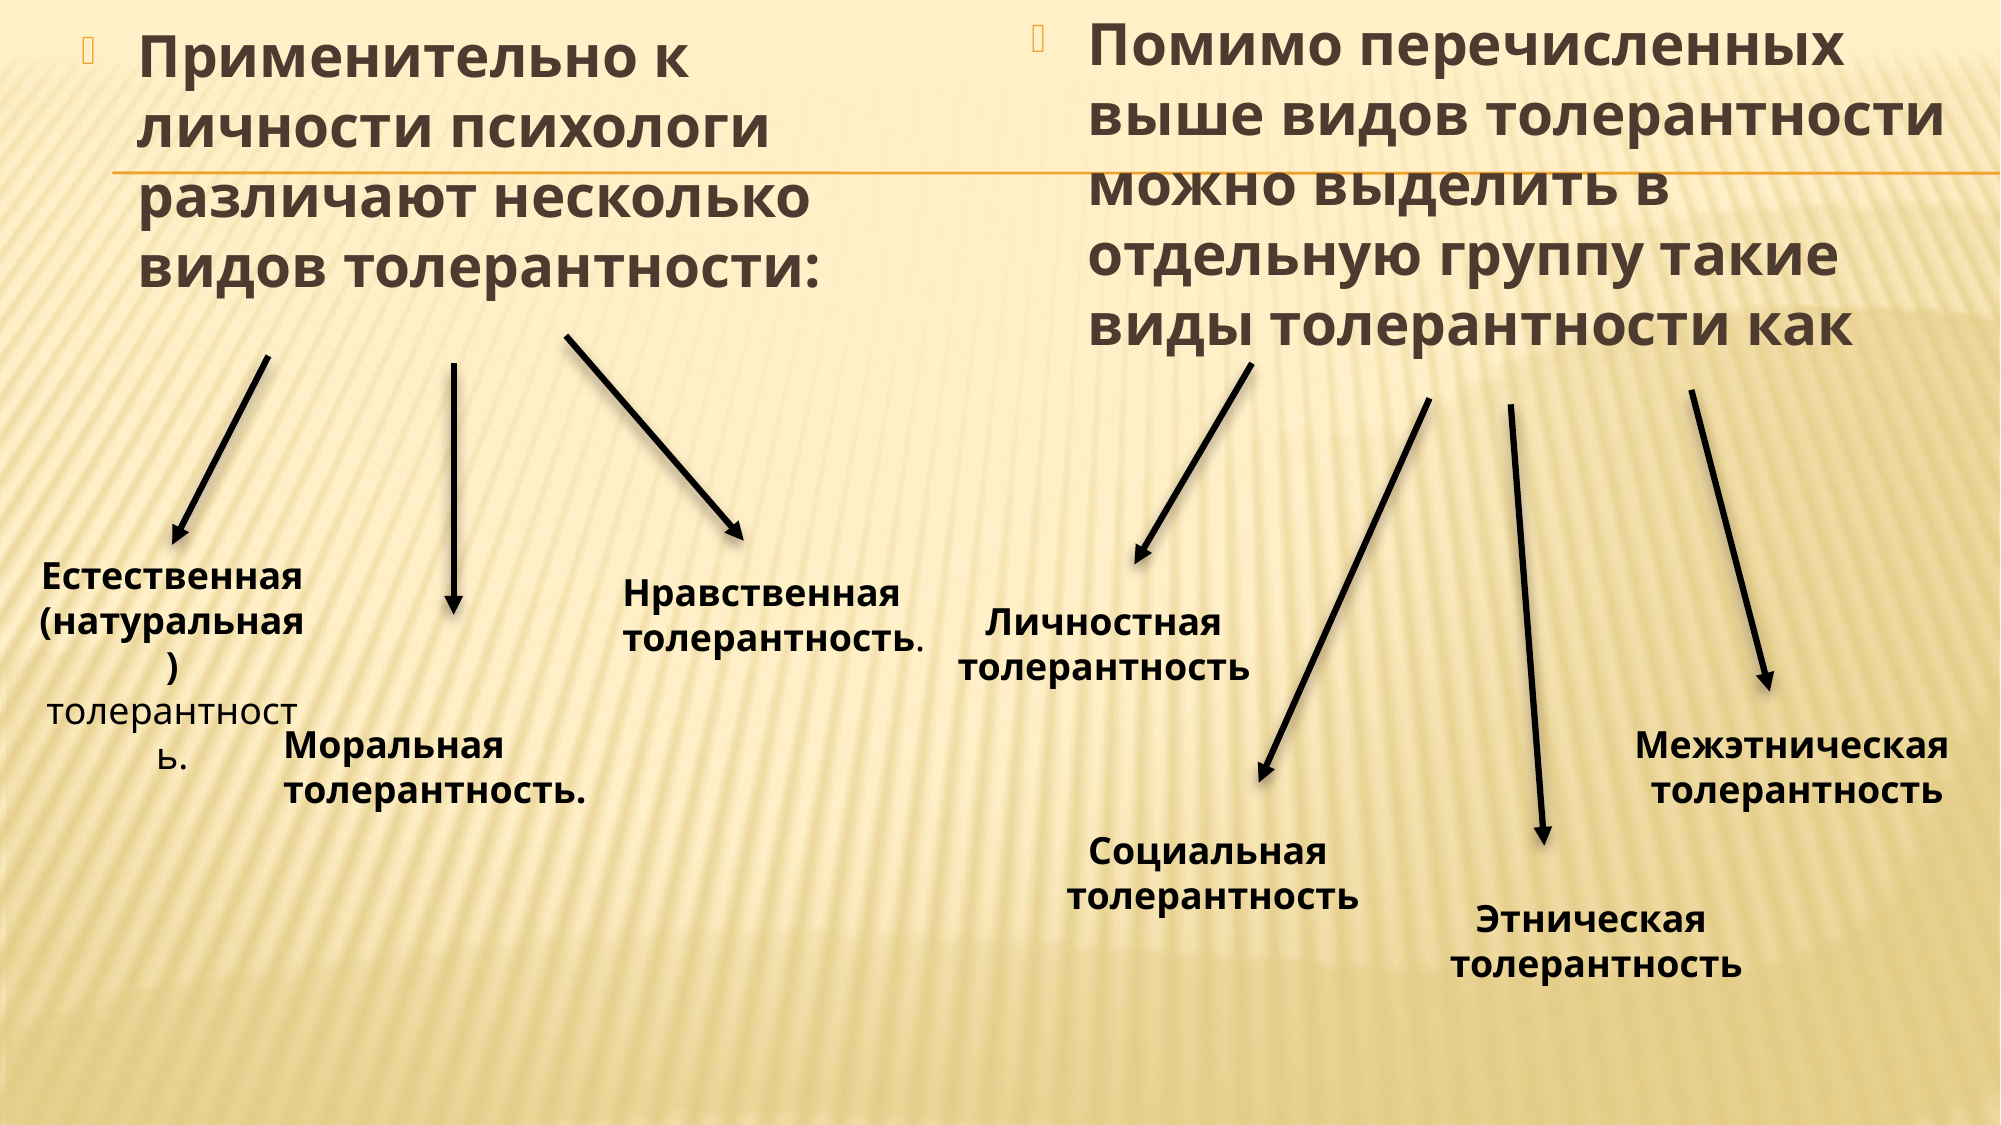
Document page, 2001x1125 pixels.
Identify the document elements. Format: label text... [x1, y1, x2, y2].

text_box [171, 355, 269, 545]
text_box Этническая толерантность [1434, 887, 1758, 993]
text_box Нравственная толерантность. [607, 561, 990, 667]
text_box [1691, 389, 1771, 692]
text_box Естественная (натуральная) толерантность. [23, 544, 322, 785]
text_box Моральная толерантность. [268, 714, 744, 819]
list Помимо перечисленных выше видов толерантности можно выделить в отдельную группу такие виды толерантности как [1016, 0, 1967, 1125]
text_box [565, 335, 745, 541]
text_box Социальная толерантность [1051, 820, 1375, 925]
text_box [1510, 403, 1545, 846]
list Применительно к личности психологи различают несколько видов толерантности: [66, 12, 984, 1038]
text_box Личностная толерантность [942, 590, 1248, 695]
text_box Межэтническая толерантность [1619, 714, 1975, 819]
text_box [1258, 398, 1430, 783]
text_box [1134, 362, 1253, 565]
